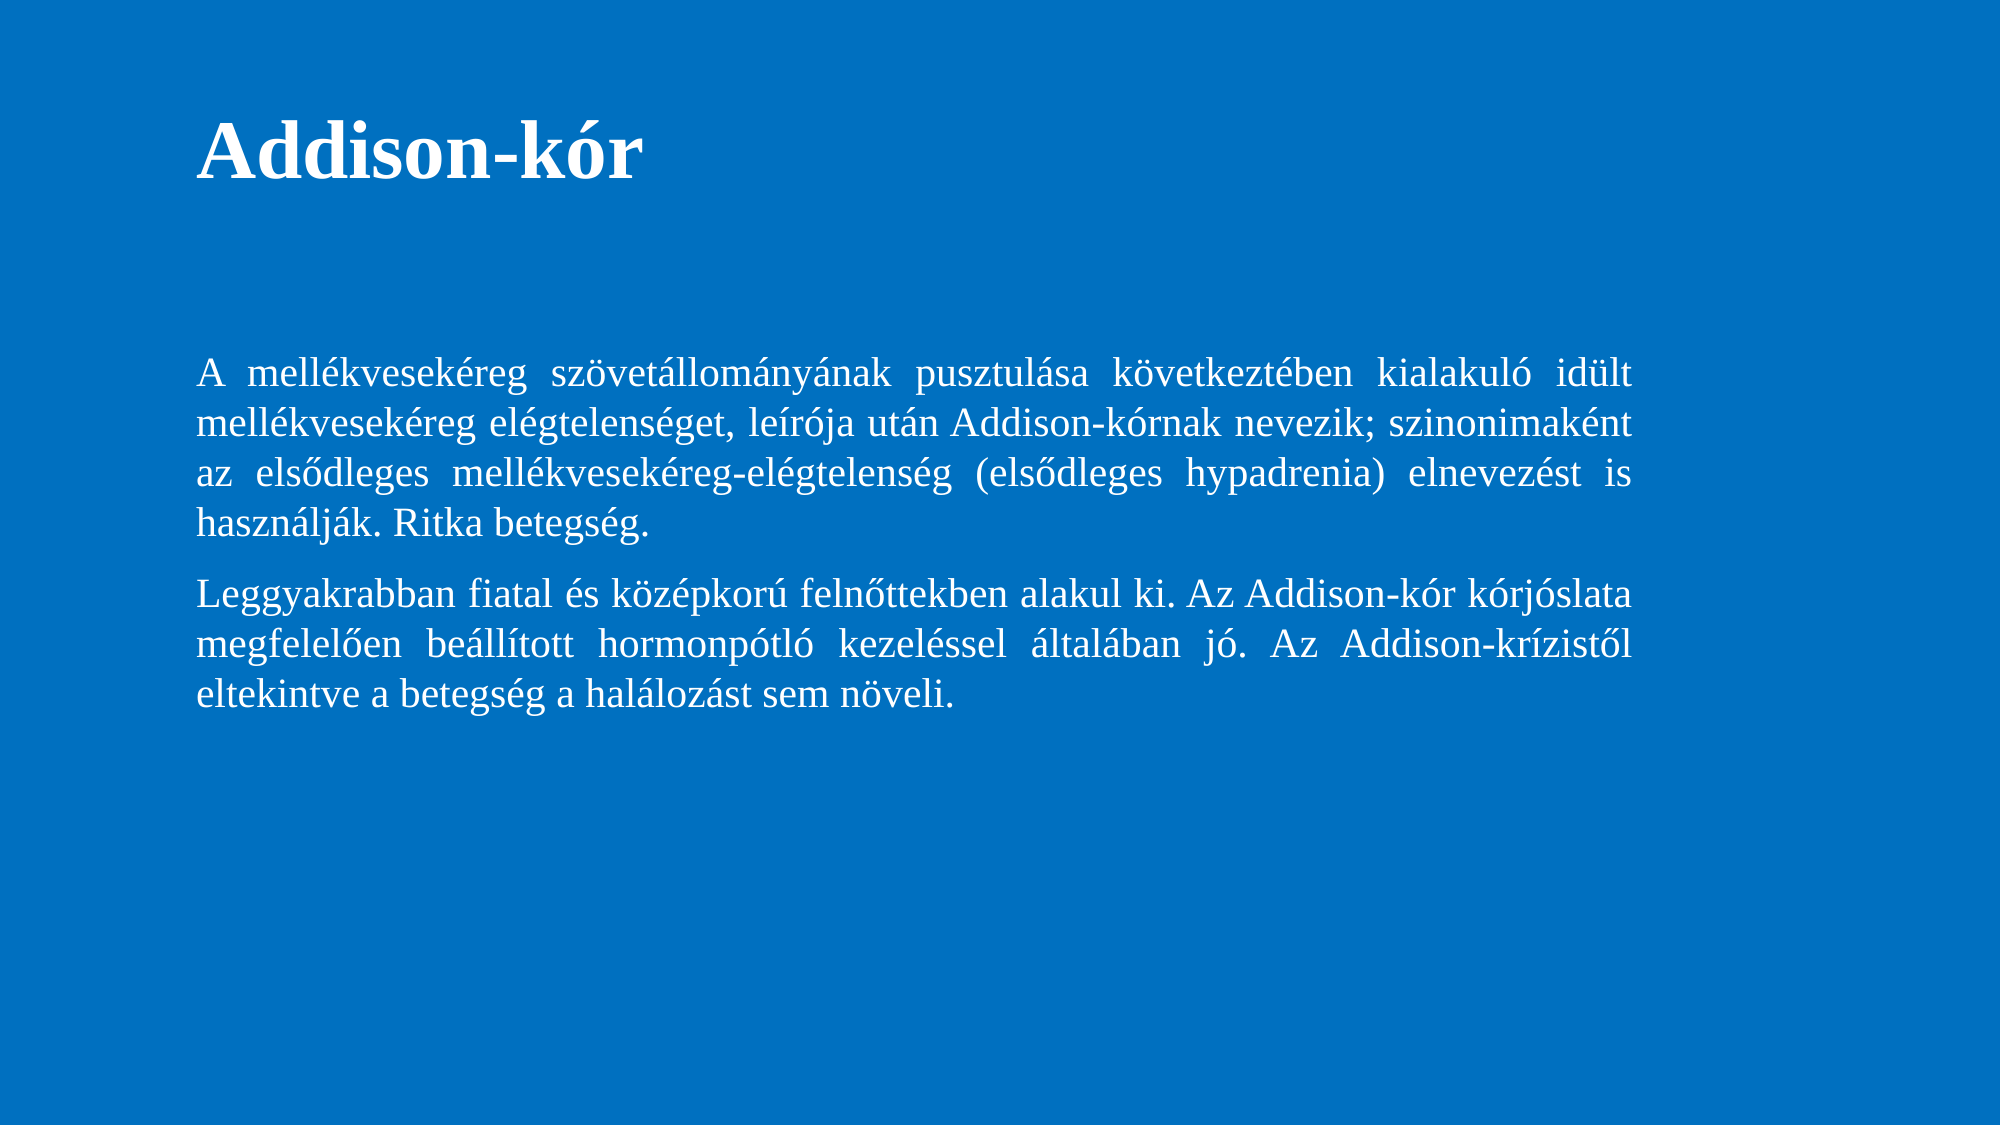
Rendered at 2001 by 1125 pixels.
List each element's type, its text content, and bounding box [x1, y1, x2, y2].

list A mellékvesekéreg szövetállományának pusztulása következtében kialakuló idült mellékvesekéreg elégtelenséget, leírója után Addison-kórnak nevezik; szinonimaként az elsődleges mellékvesekéreg-elégtelenség (elsődleges hypadrenia) elnevezést is használják. Ritka betegség. Leggyakrabban fiatal és középkorú felnőttekben alakul ki. Az Addison-kór kórjóslata megfelelően beállított hormonpótló kezeléssel általában jó. Az Addison-krízistől eltekintve a betegség a halálozást sem növeli. [181, 336, 1649, 1025]
title Addison-kór [181, 59, 1531, 232]
